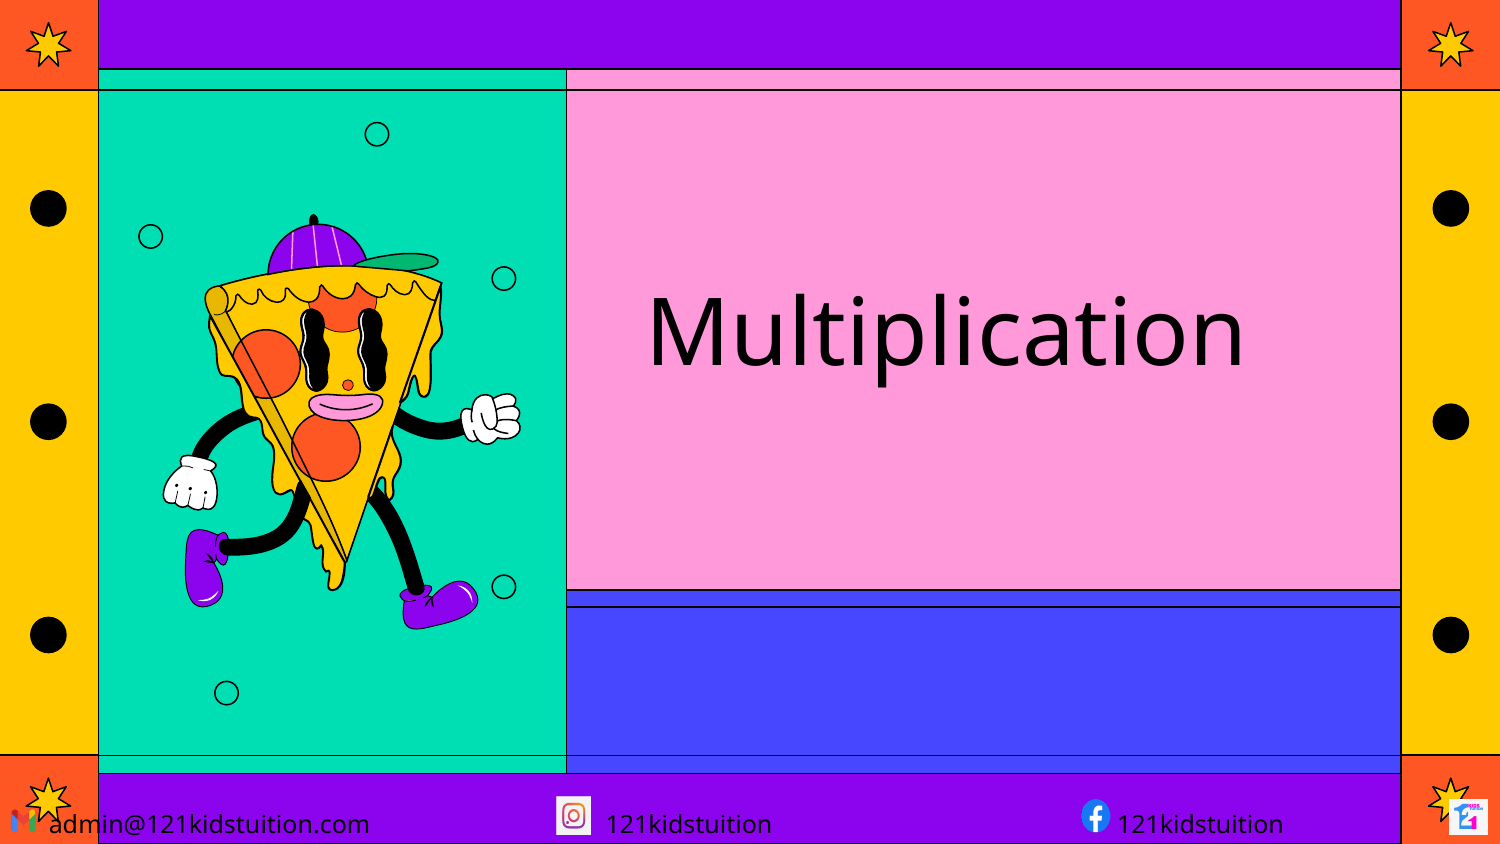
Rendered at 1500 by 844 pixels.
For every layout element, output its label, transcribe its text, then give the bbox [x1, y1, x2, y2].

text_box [138, 122, 526, 705]
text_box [0, 796, 1500, 844]
title Multiplication [612, 121, 1330, 534]
